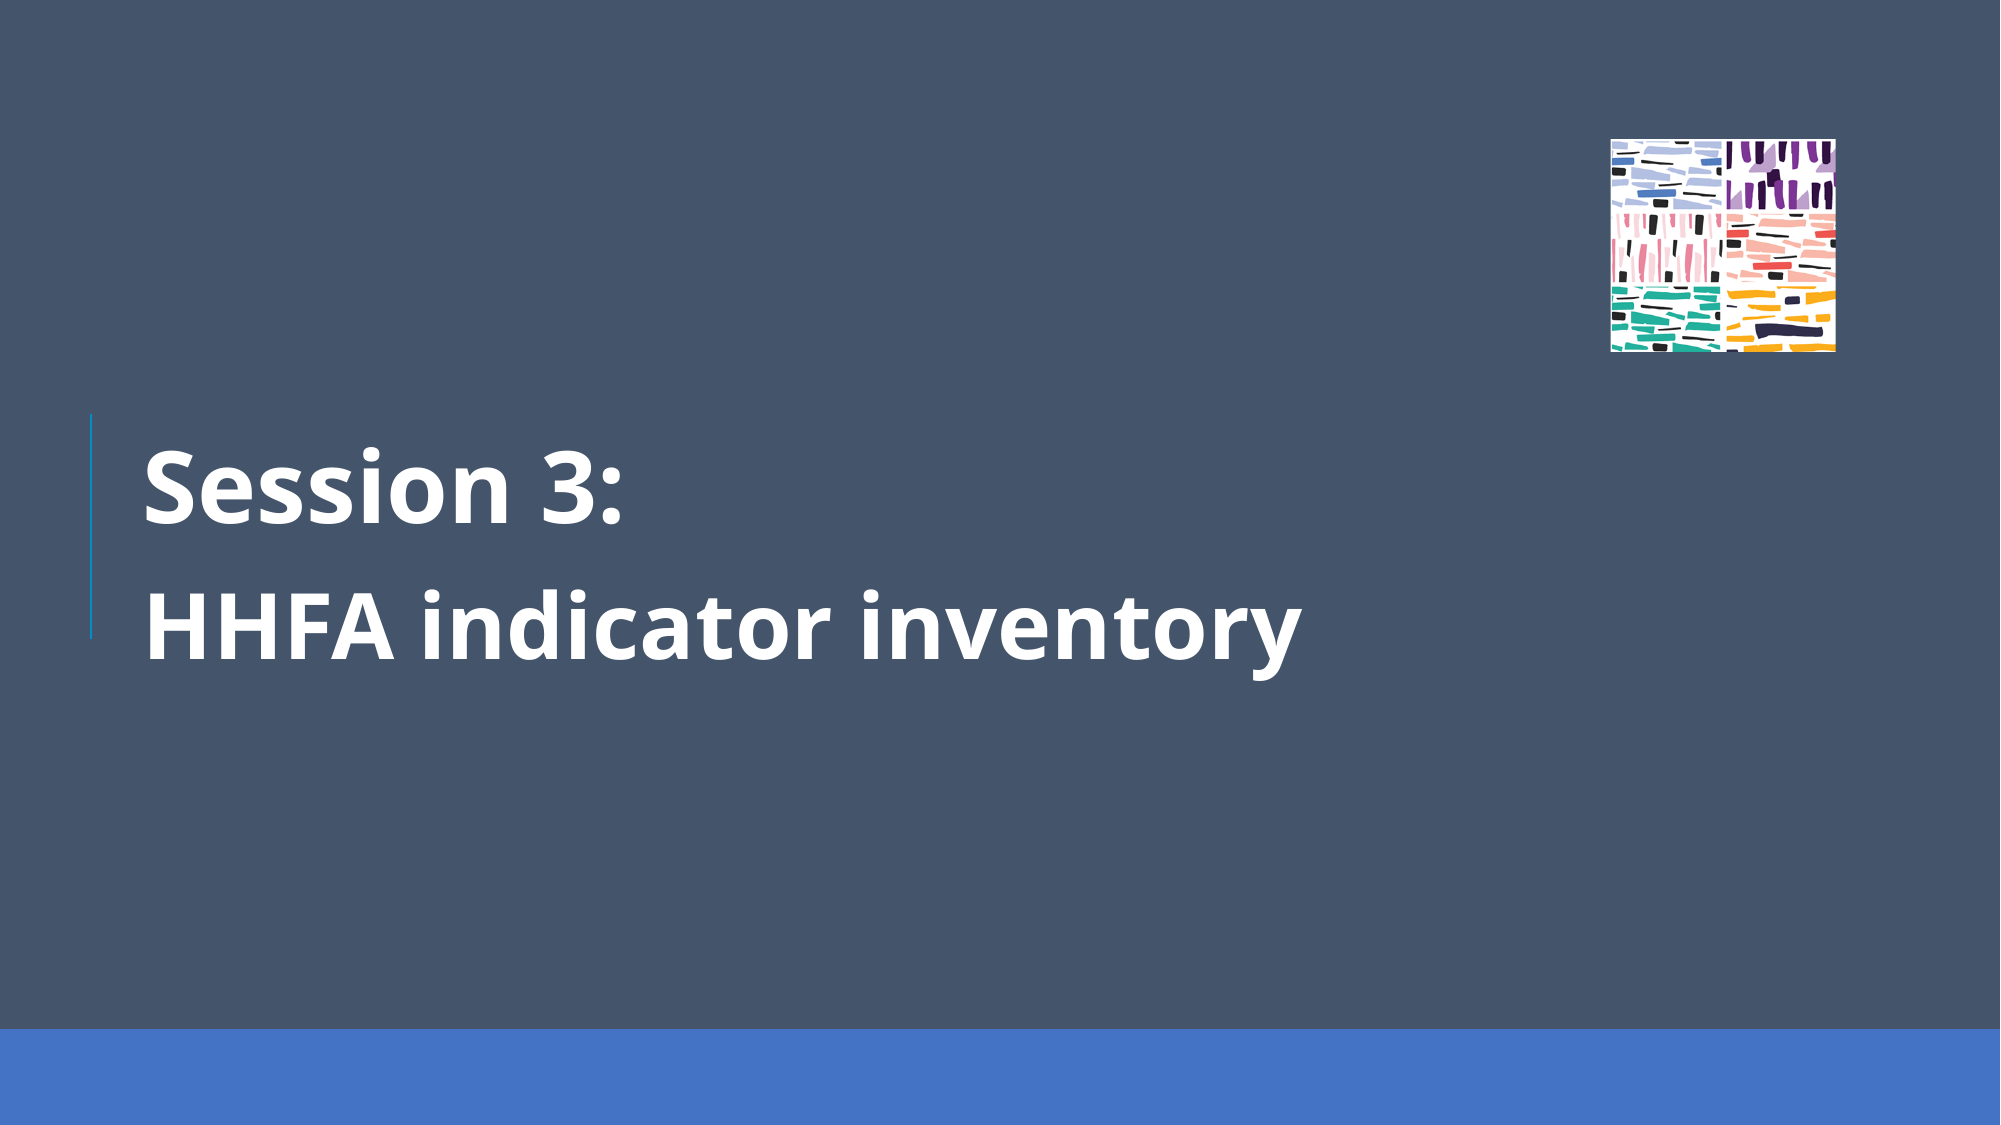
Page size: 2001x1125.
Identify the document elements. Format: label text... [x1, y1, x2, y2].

picture [1610, 139, 1836, 352]
title Session 3: HHFA indicator inventory [127, 415, 1611, 686]
